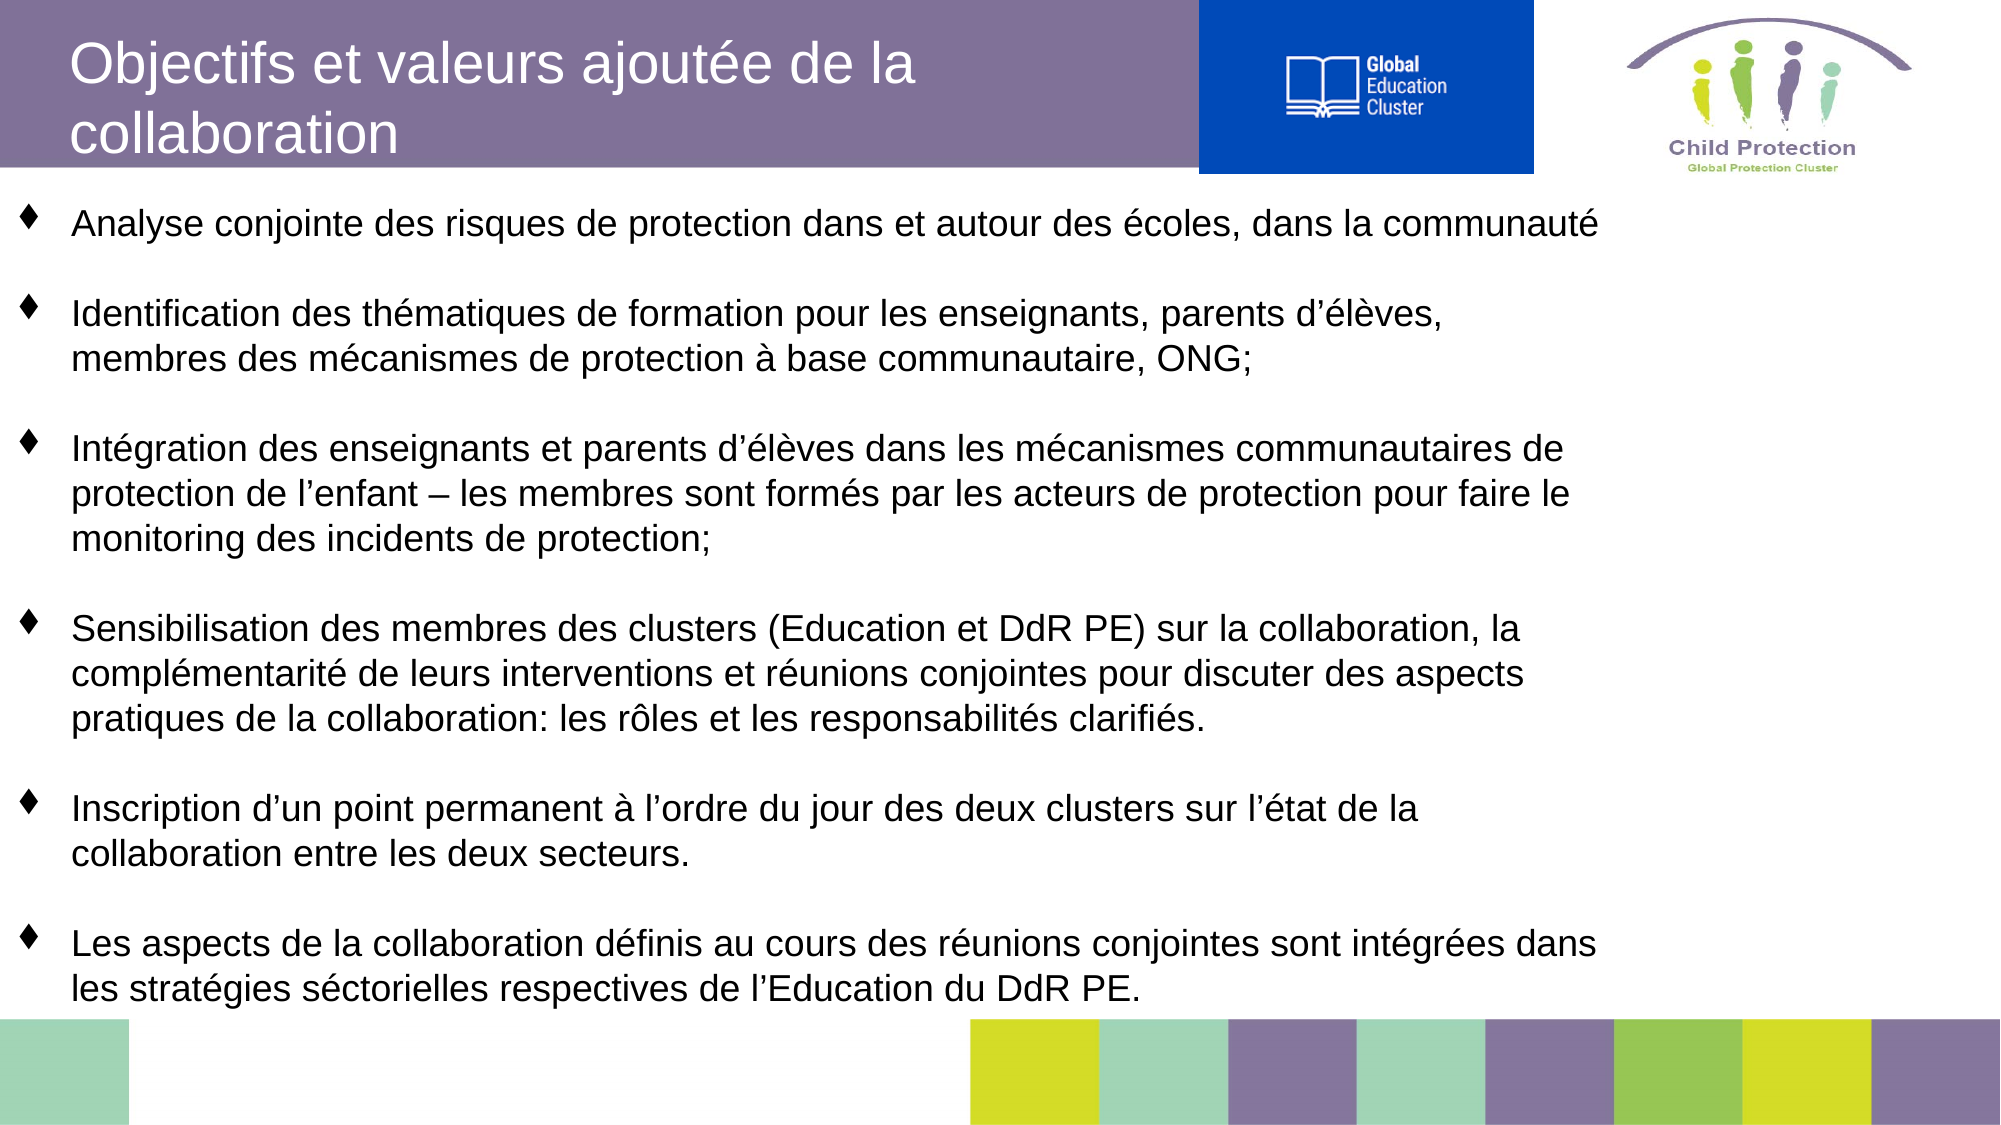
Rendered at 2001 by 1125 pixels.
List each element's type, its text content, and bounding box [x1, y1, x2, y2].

picture [0, 0, 2000, 175]
text_box Analyse conjointe des risques de protection dans et autour des écoles, dans la communauté Identification des thématiques de formation pour les enseignants, parents d’élèves, membres des mécanismes de protection à base communautaire, ONG; Intégration des enseignants et parents d’élèves dans les mécanismes communautaires de protection de l’enfant – les membres sont formés par les acteurs de protection pour faire le monitoring des incidents de protection; Sensibilisation des membres des clusters (Education et DdR PE) sur la collaboration, la complémentarité de leurs interventions et réunions conjointes pour discuter des aspects pratiques de la collaboration: les rôles et les responsabilités clarifiés. Inscription d’un point permanent à l’ordre du jour des deux clusters sur l’état de la collaboration entre les deux secteurs. Les aspects de la collaboration définis au cours des réunions conjointes sont intégrées dans les stratégies séctorielles respectives de l’Education du DdR PE. [0, 151, 1625, 1125]
picture [1625, 1019, 2000, 1125]
text_box Objectifs et valeurs ajoutée de la collaboration [54, 17, 1145, 173]
